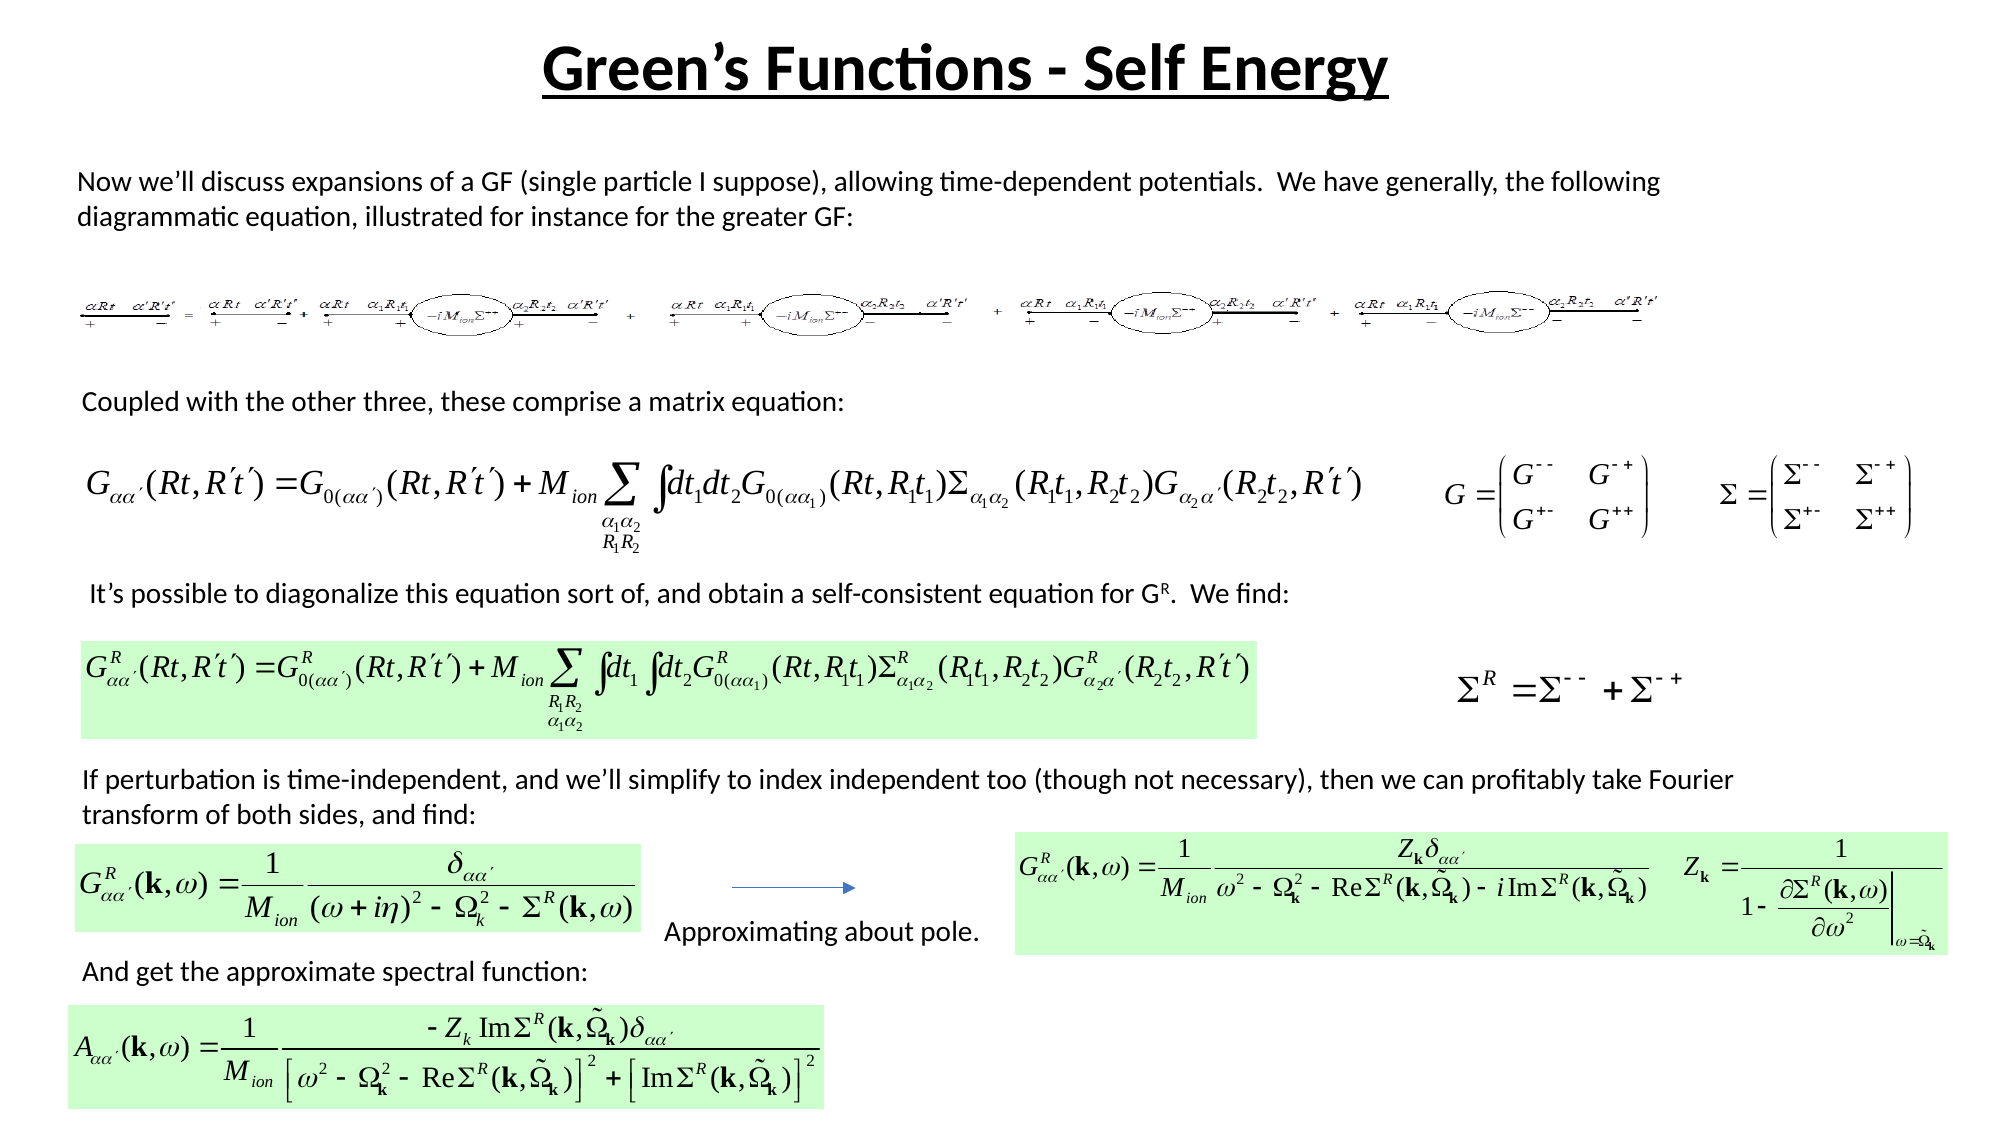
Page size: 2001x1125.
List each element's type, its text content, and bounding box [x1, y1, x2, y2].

text_box Green’s Functions - Self Energy [527, 16, 1504, 112]
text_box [1015, 832, 1949, 955]
text_box And get the approximate spectral function: [67, 944, 634, 995]
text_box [74, 843, 641, 933]
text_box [1440, 449, 1919, 545]
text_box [81, 453, 1370, 562]
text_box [1452, 660, 1691, 709]
text_box Approximating about pole. [649, 904, 1015, 955]
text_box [67, 1004, 825, 1109]
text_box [67, 259, 1873, 372]
text_box It’s possible to diagonalize this equation sort of, and obtain a self-consistent equation for GR. We find: [74, 566, 1391, 617]
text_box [81, 640, 1257, 739]
text_box Now we’ll discuss expansions of a GF (single particle I suppose), allowing time-dependent potentials. We have generally, the following diagrammatic equation, illustrated for instance for the greater GF: [62, 154, 1691, 240]
text_box Coupled with the other three, these comprise a matrix equation: [67, 375, 899, 426]
text_box If perturbation is time-independent, and we’ll simplify to index independent too (though not necessary), then we can profitably take Fourier transform of both sides, and find: [67, 752, 1842, 838]
